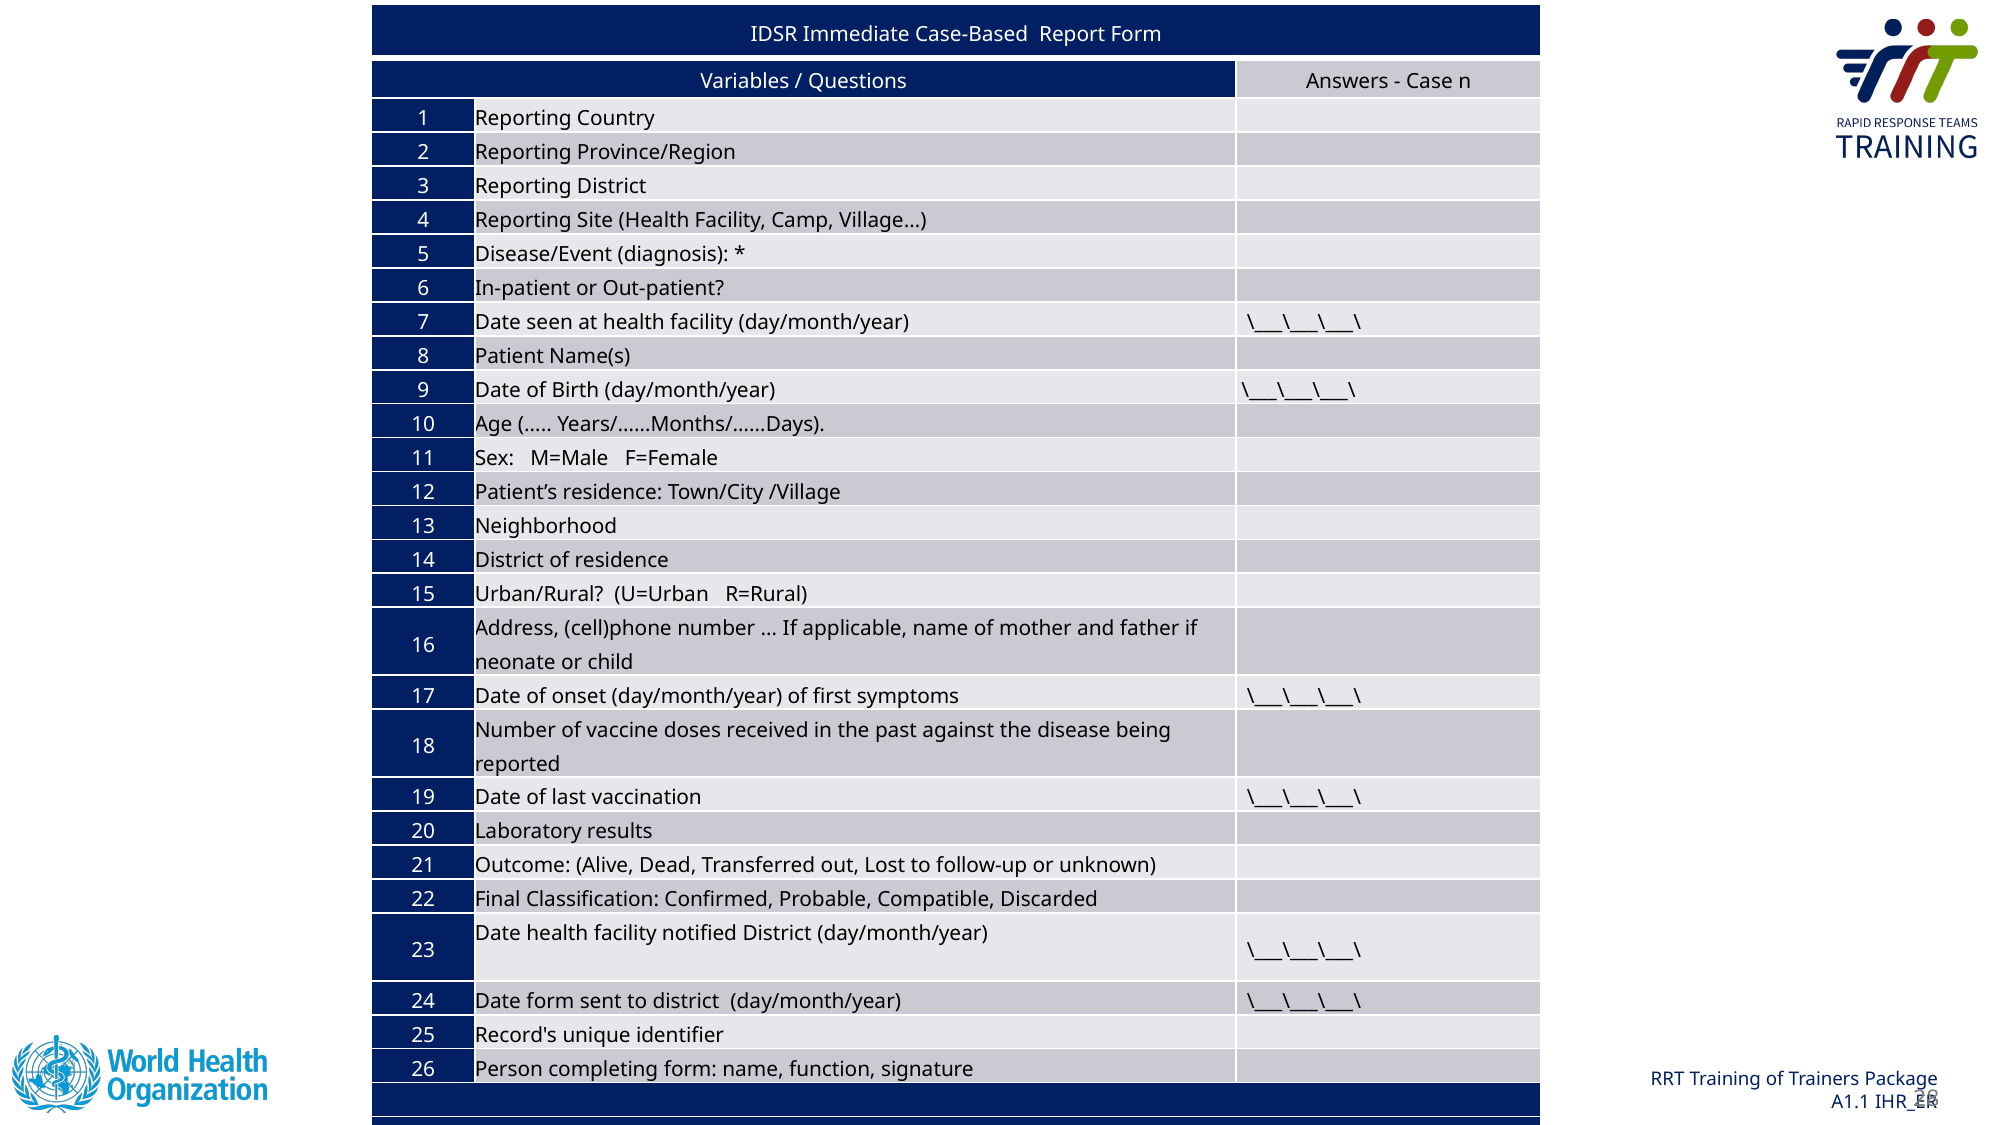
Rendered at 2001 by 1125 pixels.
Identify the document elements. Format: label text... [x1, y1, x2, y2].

table_cell 17 [372, 676, 474, 708]
table_cell Patient’s residence: Town/City /Village [476, 472, 1235, 505]
table_cell 16 [372, 608, 474, 674]
table_cell Disease/Event (diagnosis): * [476, 235, 1235, 267]
table_cell District of residence [476, 540, 1235, 572]
table_cell Date of onset (day/month/year) of first symptoms [476, 676, 1235, 708]
table_cell [1237, 269, 1540, 301]
table_cell [1237, 574, 1540, 606]
picture [1835, 19, 1978, 167]
table_cell \___\___\___\ [1237, 982, 1540, 1014]
table_cell 1 [372, 99, 474, 131]
table_cell Sex: M=Male F=Female [476, 438, 1235, 471]
table_cell Record's unique identifier [476, 1016, 1235, 1048]
table_cell [1237, 235, 1540, 267]
table_cell Answers - Case n [1237, 61, 1540, 97]
table_cell [1237, 846, 1540, 878]
table_cell Final Classification: Confirmed, Probable, Compatible, Discarded [476, 880, 1235, 912]
table_cell In-patient or Out-patient? [476, 269, 1235, 301]
table_cell \___\___\___\ [1237, 676, 1540, 708]
table_cell [1237, 167, 1540, 199]
table_cell 11 [372, 438, 474, 471]
table_cell 26 [372, 1049, 474, 1082]
table_cell [1237, 506, 1540, 539]
table_cell Date form sent to district (day/month/year) [476, 982, 1235, 1014]
table_cell 7 [372, 303, 474, 335]
table_cell 10 [372, 404, 474, 437]
table_cell Number of vaccine doses received in the past against the disease being reported [476, 710, 1235, 776]
table_cell [1237, 1049, 1540, 1082]
table_cell [1237, 99, 1540, 131]
table_cell 21 [372, 846, 474, 878]
table_cell 13 [372, 506, 474, 539]
table_cell * Disease/Event (Diagnosis): AFP, Anthrax, Cholera, Bloody Diarrhea, Dracunculiasis, Neonatal Tetanus, Measles, Meningitis, Yellow fever, Dengue, Chikungunya, Viral Hemorrhagic Fever, Plague, Typhoid fever, Rabies, Smallpox, SARS, SARI, Maternal death, Influenza due to new subtypes, Adverse Effects following immunization (AEFI), any other event or disease of public health importance (Specify) [372, 1117, 1540, 1125]
table_cell 18 [372, 710, 474, 776]
table_cell Reporting Province/Region [476, 133, 1235, 165]
table_cell [1237, 438, 1540, 471]
table_cell Date seen at health facility (day/month/year) [476, 303, 1235, 335]
table_cell 8 [372, 337, 474, 369]
table_cell Date health facility notified District (day/month/year) [476, 914, 1235, 980]
table_cell Address, (cell)phone number … If applicable, name of mother and father if neonate or child [476, 608, 1235, 674]
table_cell [1237, 540, 1540, 572]
table_cell [1237, 880, 1540, 912]
table_cell Reporting District [476, 167, 1235, 199]
table_cell Variables / Questions [372, 61, 1235, 97]
table_cell [1237, 608, 1540, 674]
table_cell [372, 1083, 1540, 1116]
table_cell [1237, 337, 1540, 369]
table_cell [1237, 1016, 1540, 1048]
table_cell 19 [372, 778, 474, 810]
table_cell 23 [372, 914, 474, 980]
table_cell [1237, 133, 1540, 165]
table_cell 24 [372, 982, 474, 1014]
table_cell 9 [372, 371, 474, 403]
table_cell \___\___\___\ [1237, 914, 1540, 980]
table_cell 20 [372, 812, 474, 844]
table_cell 4 [372, 201, 474, 233]
table_cell Person completing form: name, function, signature [476, 1049, 1235, 1082]
table_cell Reporting Site (Health Facility, Camp, Village…) [476, 201, 1235, 233]
table_cell Neighborhood [476, 506, 1235, 539]
table_cell Laboratory results [476, 812, 1235, 844]
table_cell Age (….. Years/……Months/……Days). [476, 404, 1235, 437]
table_cell [1237, 710, 1540, 776]
table_cell 6 [372, 269, 474, 301]
table_cell Reporting Country [476, 99, 1235, 131]
table_cell Outcome: (Alive, Dead, Transferred out, Lost to follow-up or unknown) [476, 846, 1235, 878]
table_cell \___\___\___\ [1237, 778, 1540, 810]
table_header IDSR Immediate Case-Based Report Form [372, 5, 1540, 55]
table_cell 25 [372, 1016, 474, 1048]
table_cell Date of Birth (day/month/year) [476, 371, 1235, 403]
table_cell 12 [372, 472, 474, 505]
table_cell [1237, 404, 1540, 437]
picture [12, 1035, 267, 1113]
table_cell Patient Name(s) [476, 337, 1235, 369]
table_cell Urban/Rural? (U=Urban R=Rural) [476, 574, 1235, 606]
table_cell 5 [372, 235, 474, 267]
table_cell \___\___\___\ [1237, 303, 1540, 335]
table_cell \___\___\___\ [1237, 371, 1540, 403]
table_cell [1237, 472, 1540, 505]
picture [12, 1083, 48, 1113]
table_cell Date of last vaccination [476, 778, 1235, 810]
table_cell 3 [372, 167, 474, 199]
table_cell 22 [372, 880, 474, 912]
table_cell 15 [372, 574, 474, 606]
table_cell 2 [372, 133, 474, 165]
picture [58, 1050, 64, 1058]
table_cell [1237, 812, 1540, 844]
table_cell 14 [372, 540, 474, 572]
table_cell [1237, 201, 1540, 233]
